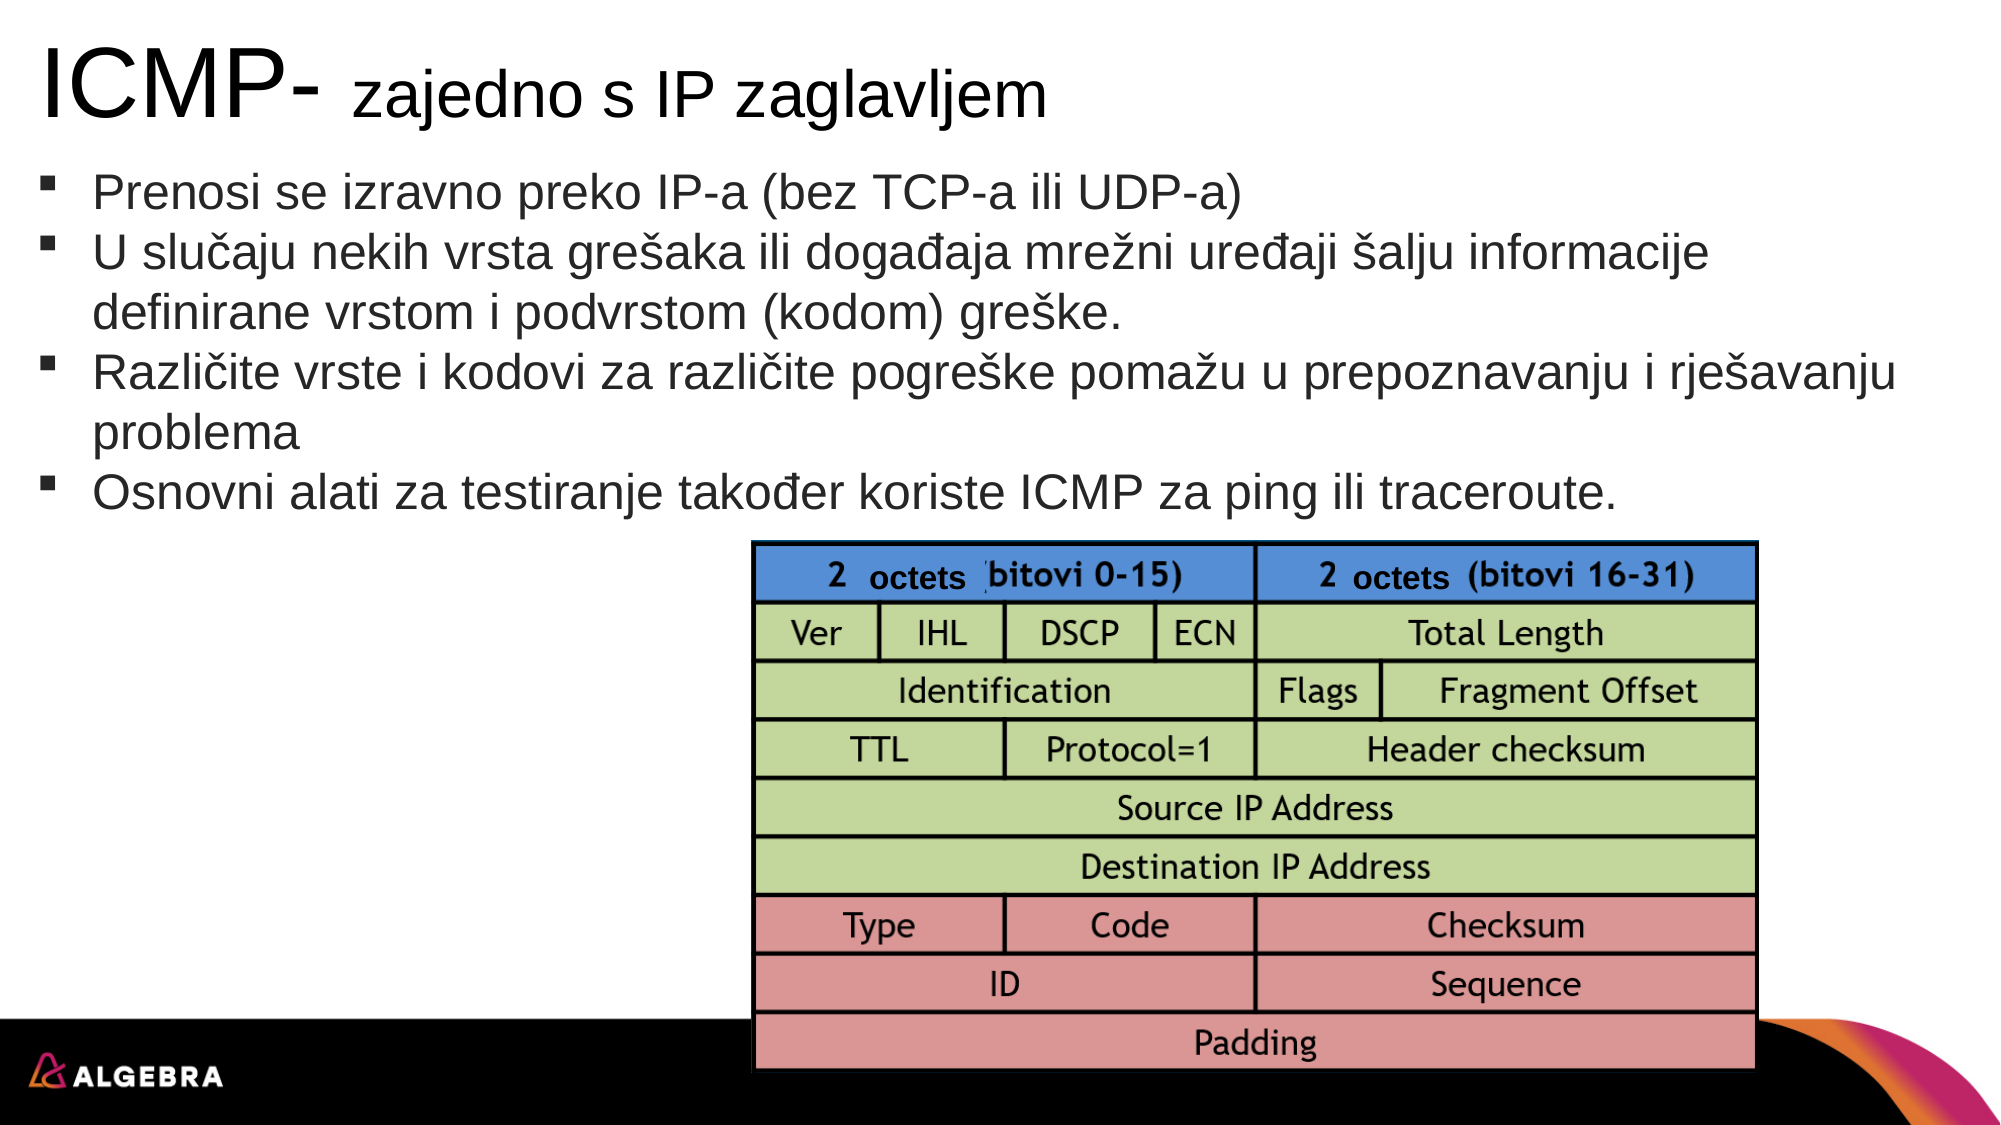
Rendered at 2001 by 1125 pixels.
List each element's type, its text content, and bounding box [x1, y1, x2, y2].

text_box Prenosi se izravno preko IP-a (bez TCP-a ili UDP-a) U slučaju nekih vrsta grešaka ili događaja mrežni uređaji šalju informacije definirane vrstom i podvrstom (kodom) greške. Različite vrste i kodovi za različite pogreške pomažu u prepoznavanju i rješavanju problema Osnovni alati za testiranje također koriste ICMP za ping ili traceroute. [21, 152, 1918, 528]
picture [0, 0, 2001, 1125]
title ICMP- zajedno s IP zaglavljem [39, 23, 1813, 152]
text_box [751, 540, 1759, 1073]
